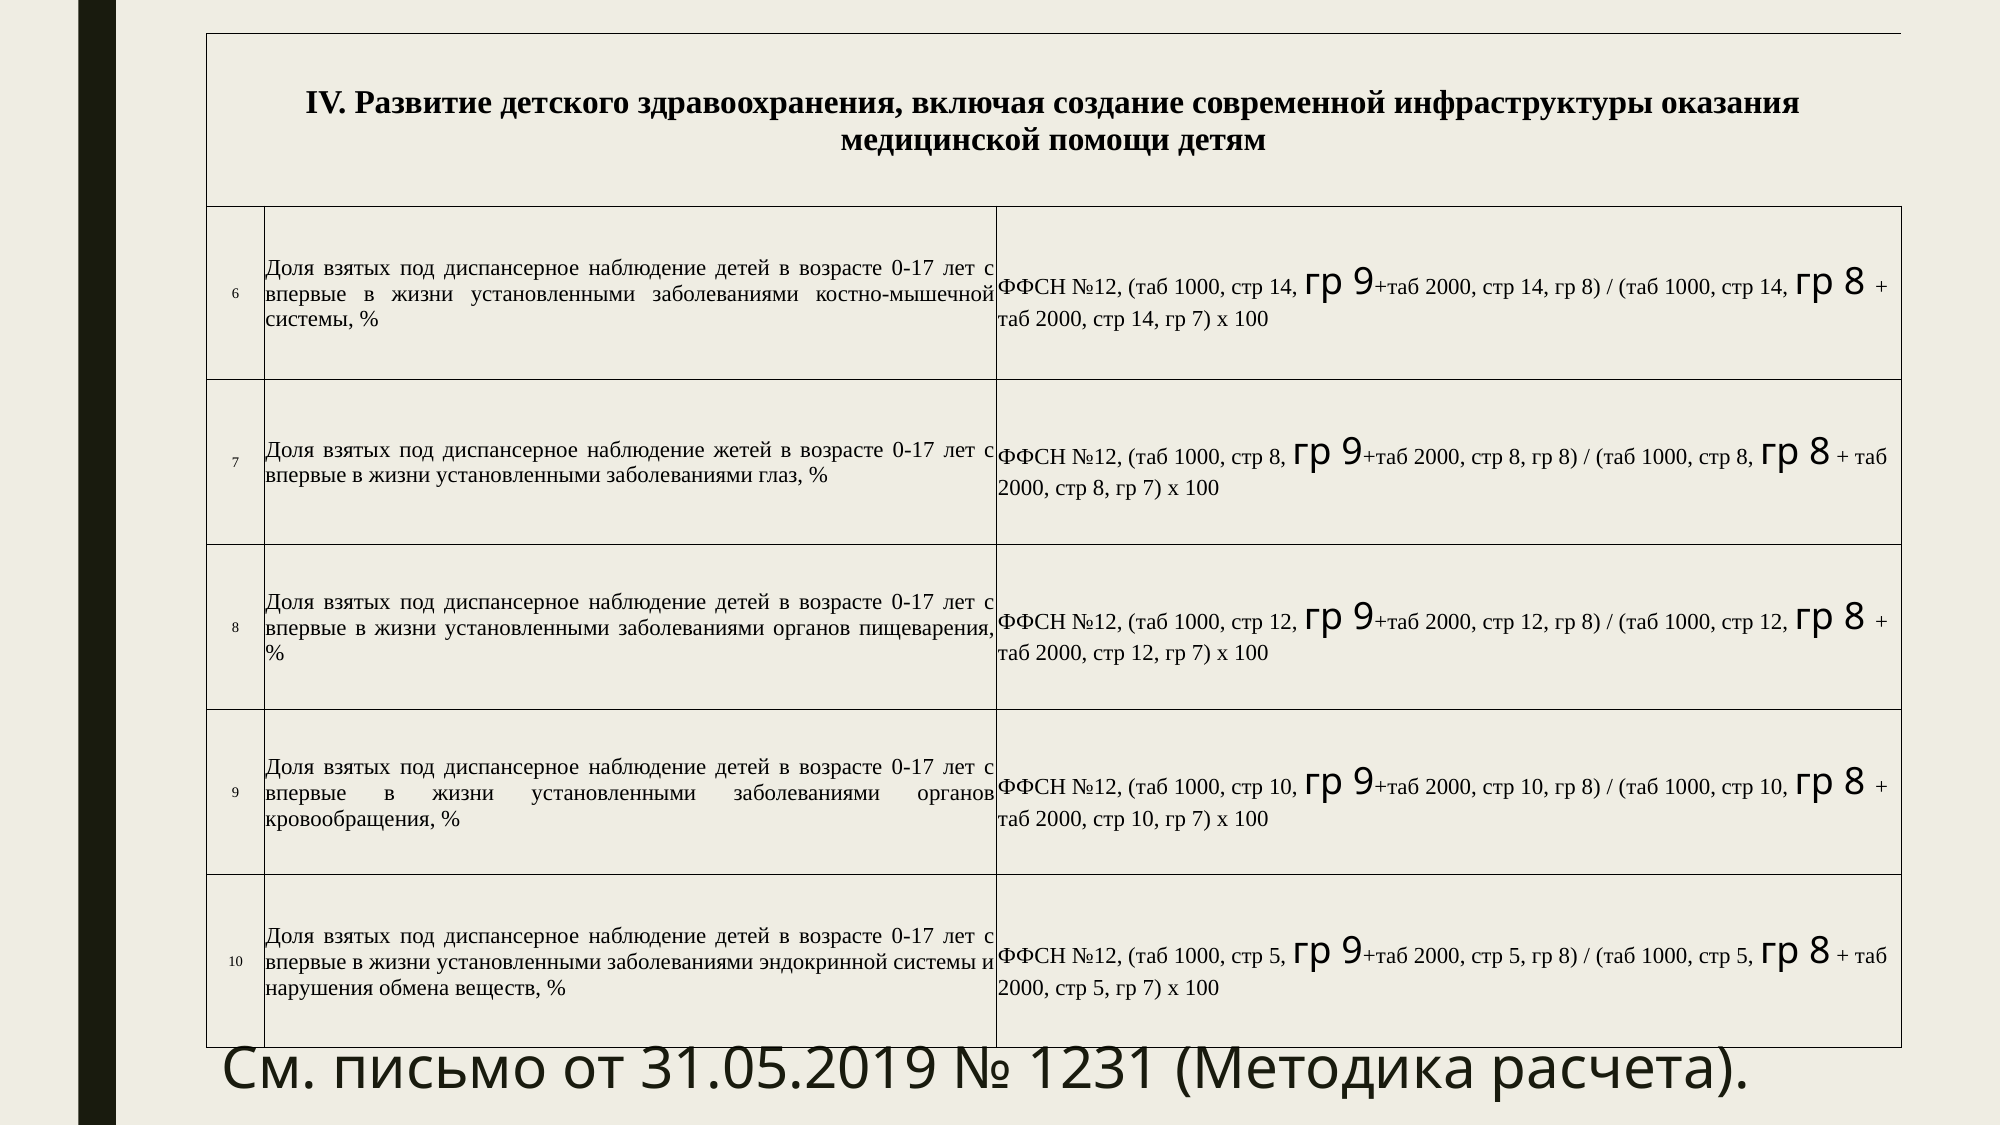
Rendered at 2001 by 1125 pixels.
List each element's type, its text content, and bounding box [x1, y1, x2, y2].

table_cell ФФСН №12, (таб 1000, стр 5, гр 9+таб 2000, стр 5, гр 8) / (таб 1000, стр 5, гр 8 + таб 2000, стр 5, гр 7) х 100 [997, 875, 1901, 1047]
table_cell Доля взятых под диспансерное наблюдение детей в возрасте 0-17 лет с впервые в жизни установленными заболеваниями органов пищеварения, % [265, 545, 996, 709]
table_cell 9 [207, 710, 264, 874]
table_cell ФФСН №12, (таб 1000, стр 8, гр 9+таб 2000, стр 8, гр 8) / (таб 1000, стр 8, гр 8 + таб 2000, стр 8, гр 7) х 100 [997, 380, 1901, 544]
table_cell ФФСН №12, (таб 1000, стр 10, гр 9+таб 2000, стр 10, гр 8) / (таб 1000, стр 10, гр 8 + таб 2000, стр 10, гр 7) х 100 [997, 710, 1901, 874]
table_cell 10 [207, 875, 264, 1047]
table_header IV. Развитие детского здравоохранения, включая создание современной инфраструктуры оказания медицинской помощи детям [207, 34, 1901, 206]
table_cell Доля взятых под диспансерное наблюдение детей в возрасте 0-17 лет с впервые в жизни установленными заболеваниями органов кровообращения, % [265, 710, 996, 874]
title См. письмо от 31.05.2019 № 1231 (Методика расчета). [206, 1031, 2000, 1102]
table_cell ФФСН №12, (таб 1000, стр 14, гр 9+таб 2000, стр 14, гр 8) / (таб 1000, стр 14, гр 8 + таб 2000, стр 14, гр 7) х 100 [997, 207, 1901, 379]
table_cell 6 [207, 207, 264, 379]
table_cell Доля взятых под диспансерное наблюдение детей в возрасте 0-17 лет с впервые в жизни установленными заболеваниями костно-мышечной системы, % [265, 207, 996, 379]
table_cell 8 [207, 545, 264, 709]
table_cell ФФСН №12, (таб 1000, стр 12, гр 9+таб 2000, стр 12, гр 8) / (таб 1000, стр 12, гр 8 + таб 2000, стр 12, гр 7) х 100 [997, 545, 1901, 709]
table_cell Доля взятых под диспансерное наблюдение жетей в возрасте 0-17 лет с впервые в жизни установленными заболеваниями глаз, % [265, 380, 996, 544]
table_cell Доля взятых под диспансерное наблюдение детей в возрасте 0-17 лет с впервые в жизни установленными заболеваниями эндокринной системы и нарушения обмена веществ, % [265, 875, 996, 1047]
table_cell 7 [207, 380, 264, 544]
